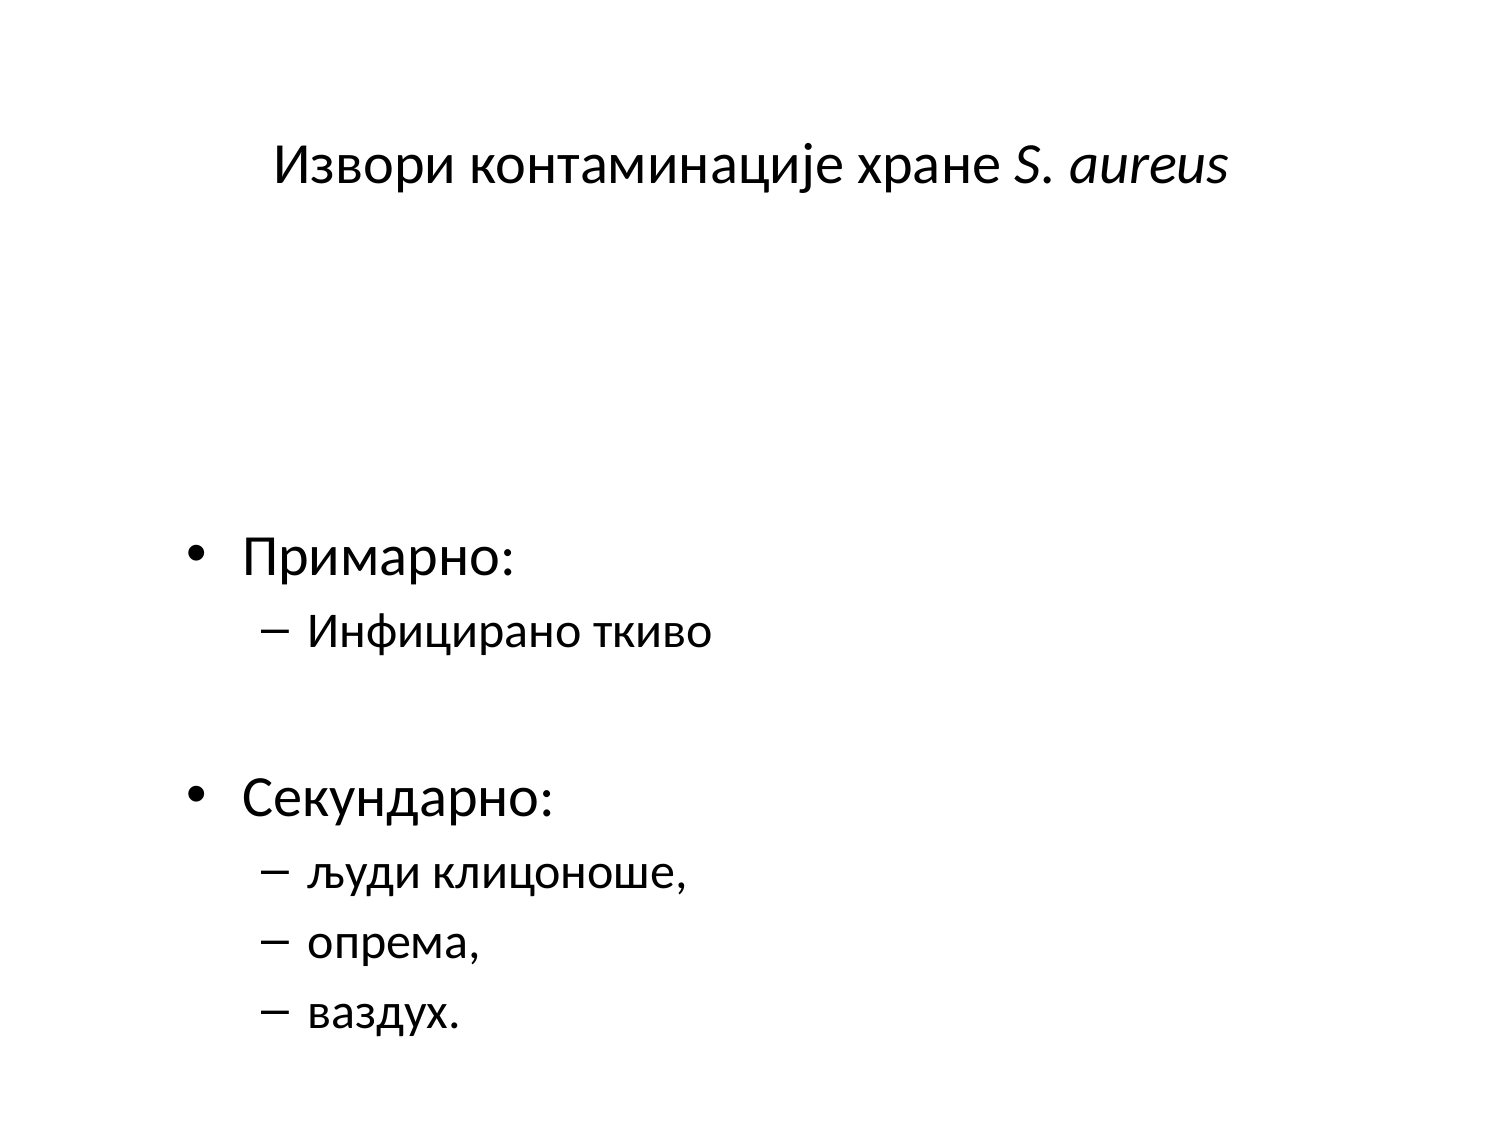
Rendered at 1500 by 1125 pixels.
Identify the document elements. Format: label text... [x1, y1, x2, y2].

title Извори контаминације хране S. aureus [76, 66, 1427, 254]
list Примарно: Инфицирано ткиво Секундарно: људи клицоноше, опрема, ваздух. [171, 509, 1425, 1118]
